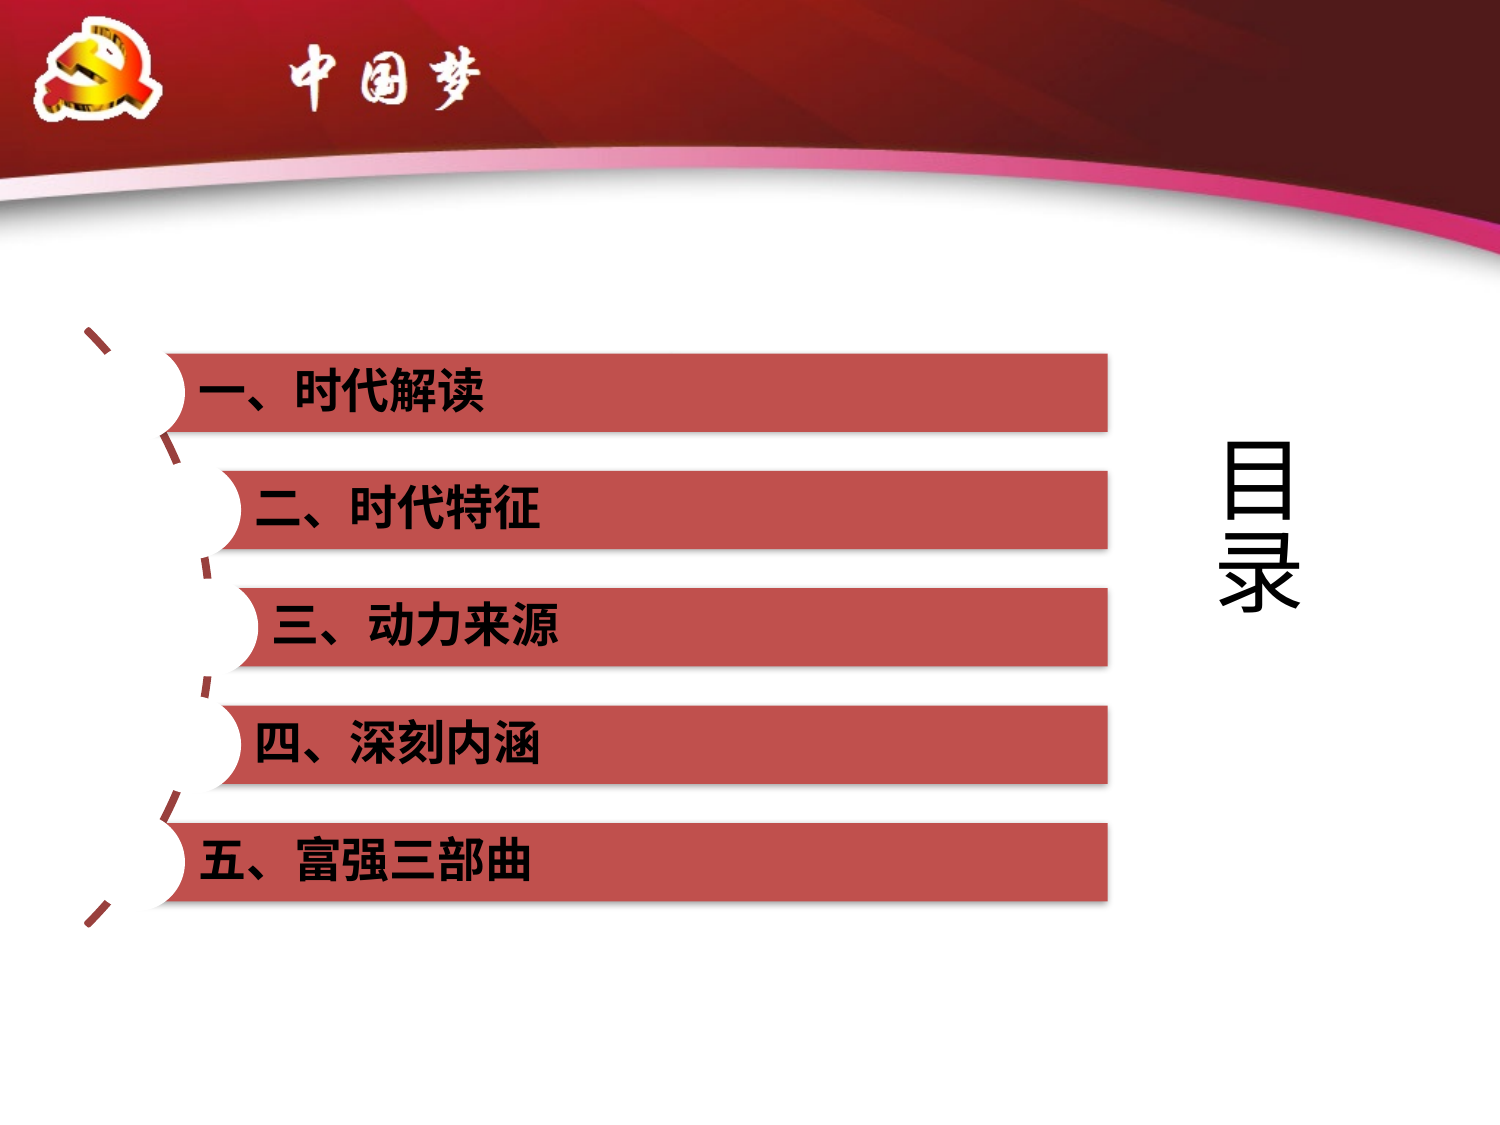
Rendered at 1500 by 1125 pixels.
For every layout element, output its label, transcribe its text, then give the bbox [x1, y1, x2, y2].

picture [0, 0, 1500, 1125]
title 目录 [1087, 45, 1425, 1005]
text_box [76, 314, 1117, 941]
